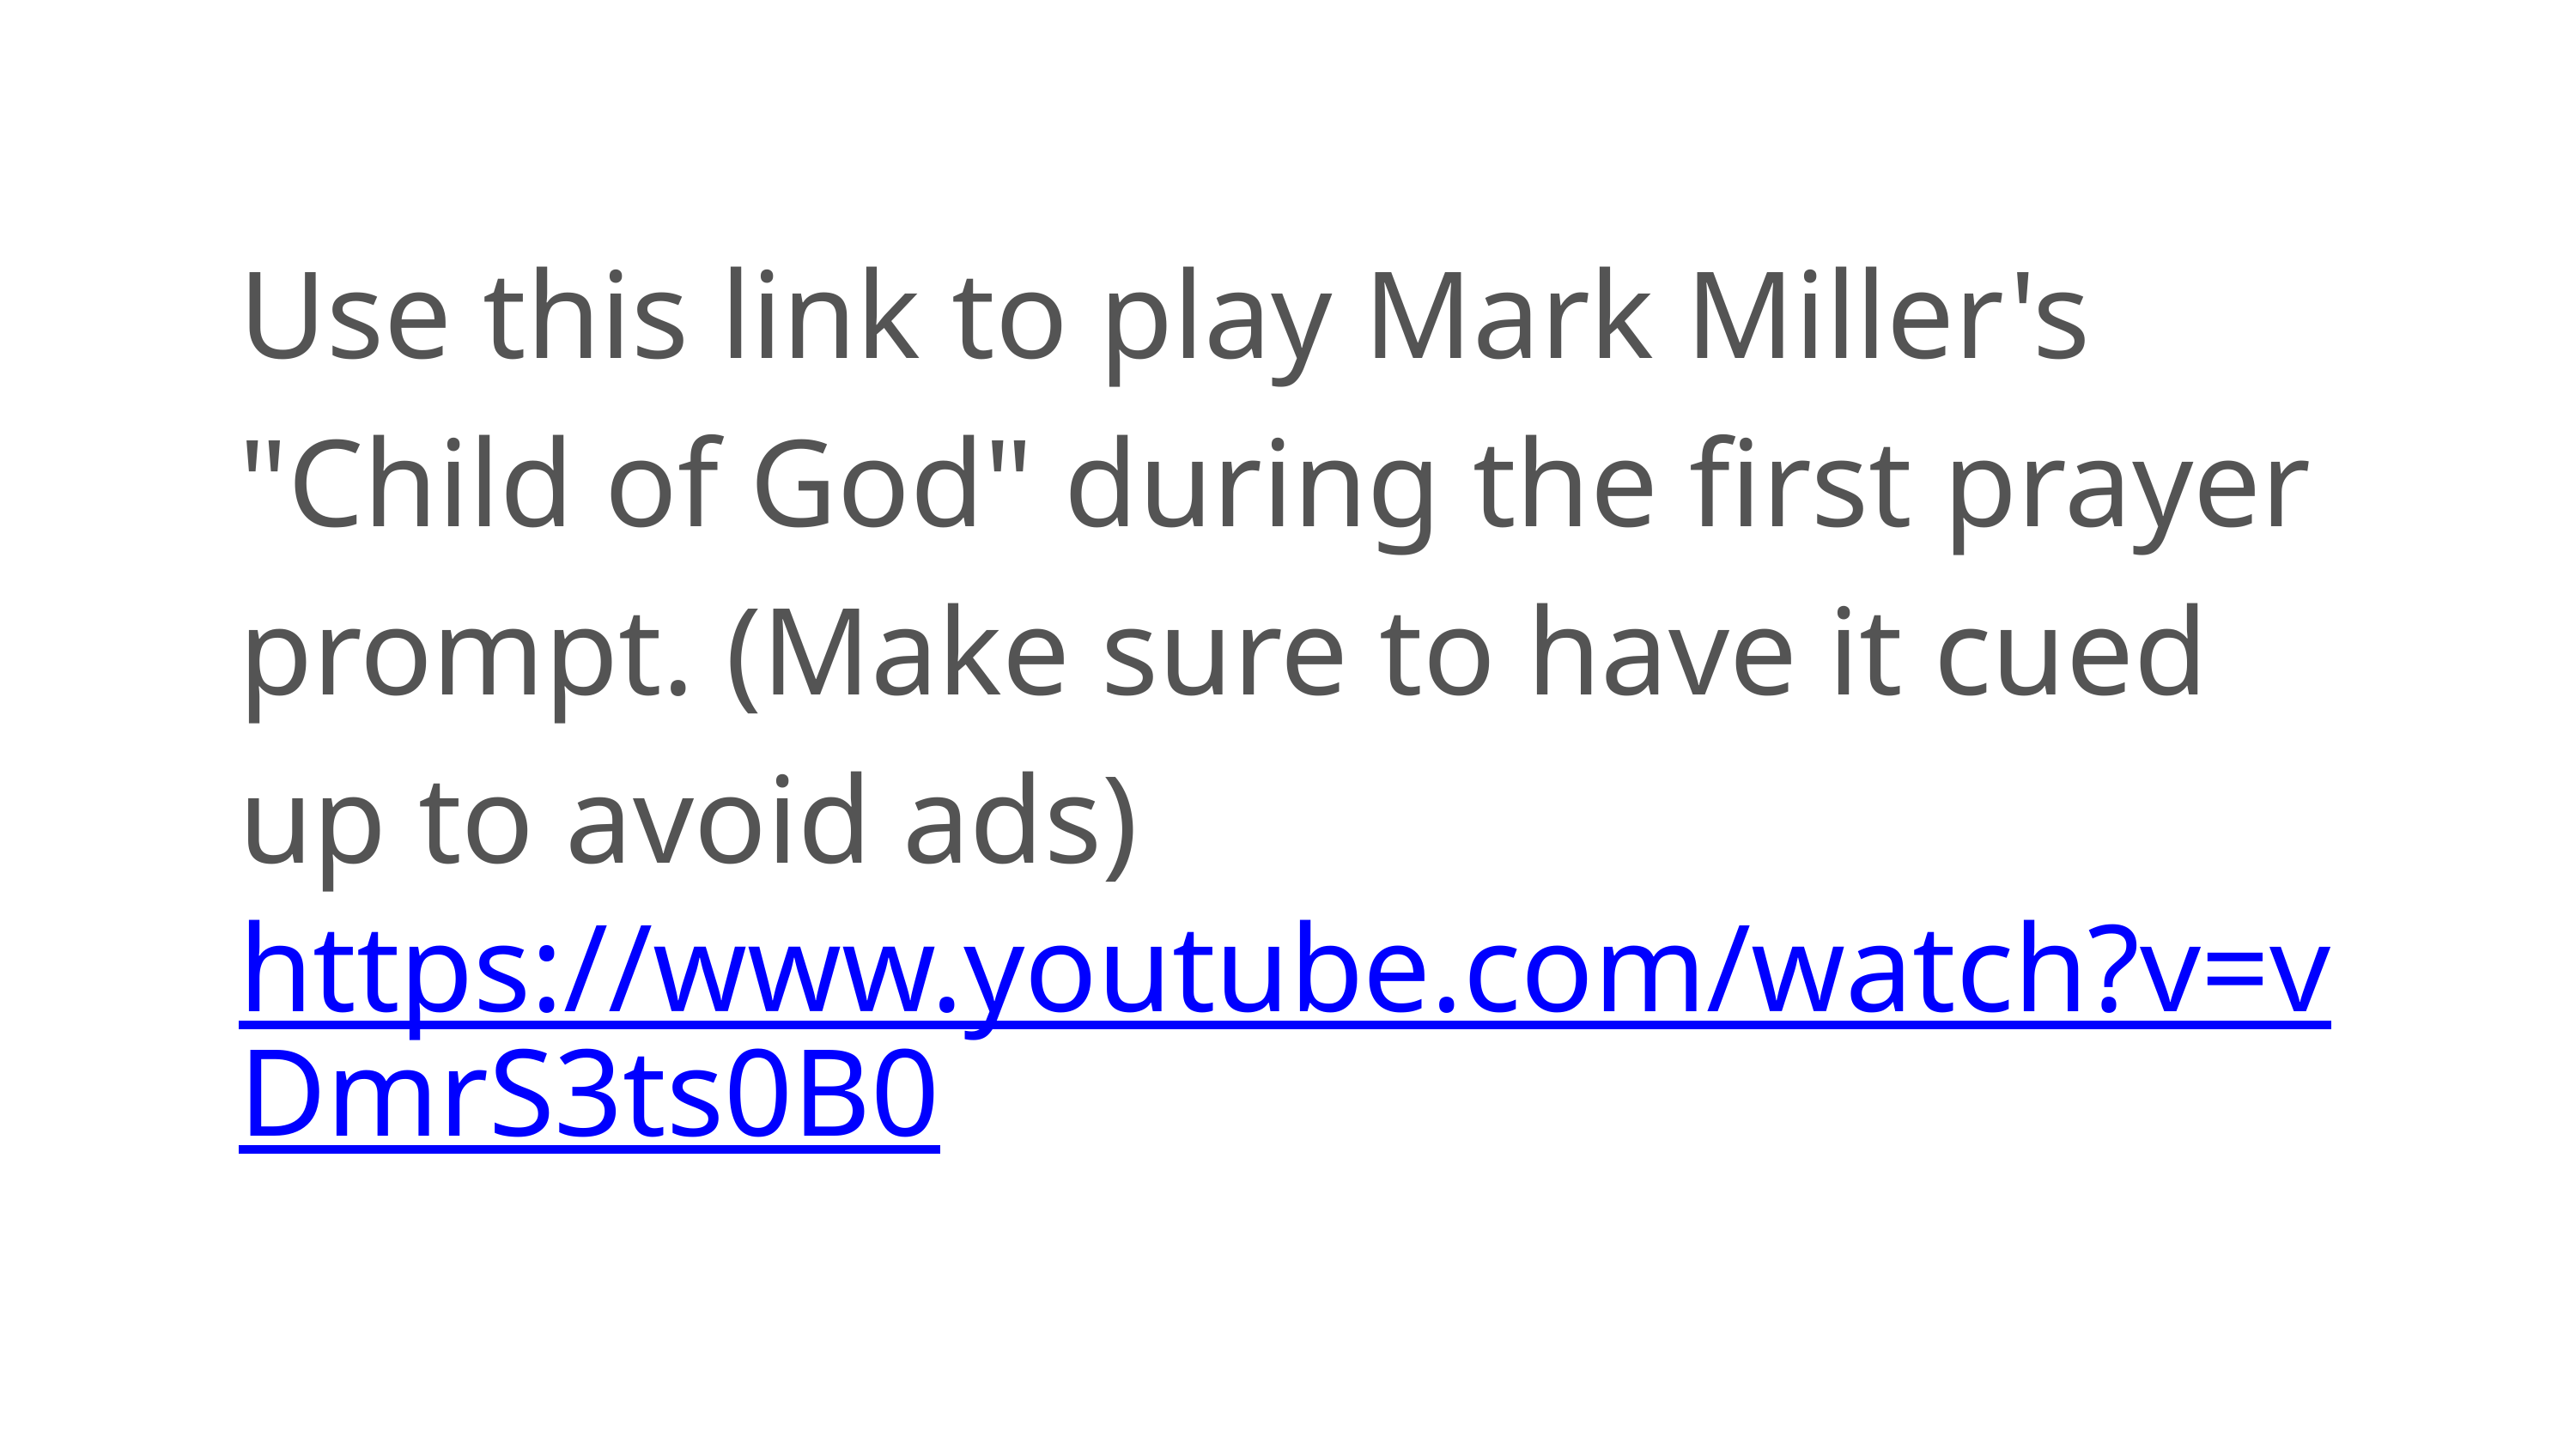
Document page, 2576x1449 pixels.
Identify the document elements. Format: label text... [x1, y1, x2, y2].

text_box Use this link to play Mark Miller's "Child of God" during the first prayer prompt. (Make sure to have it cued up to avoid ads) https://www.youtube.com/watch?v=vDmrS3ts0B0 [239, 214, 2337, 1224]
